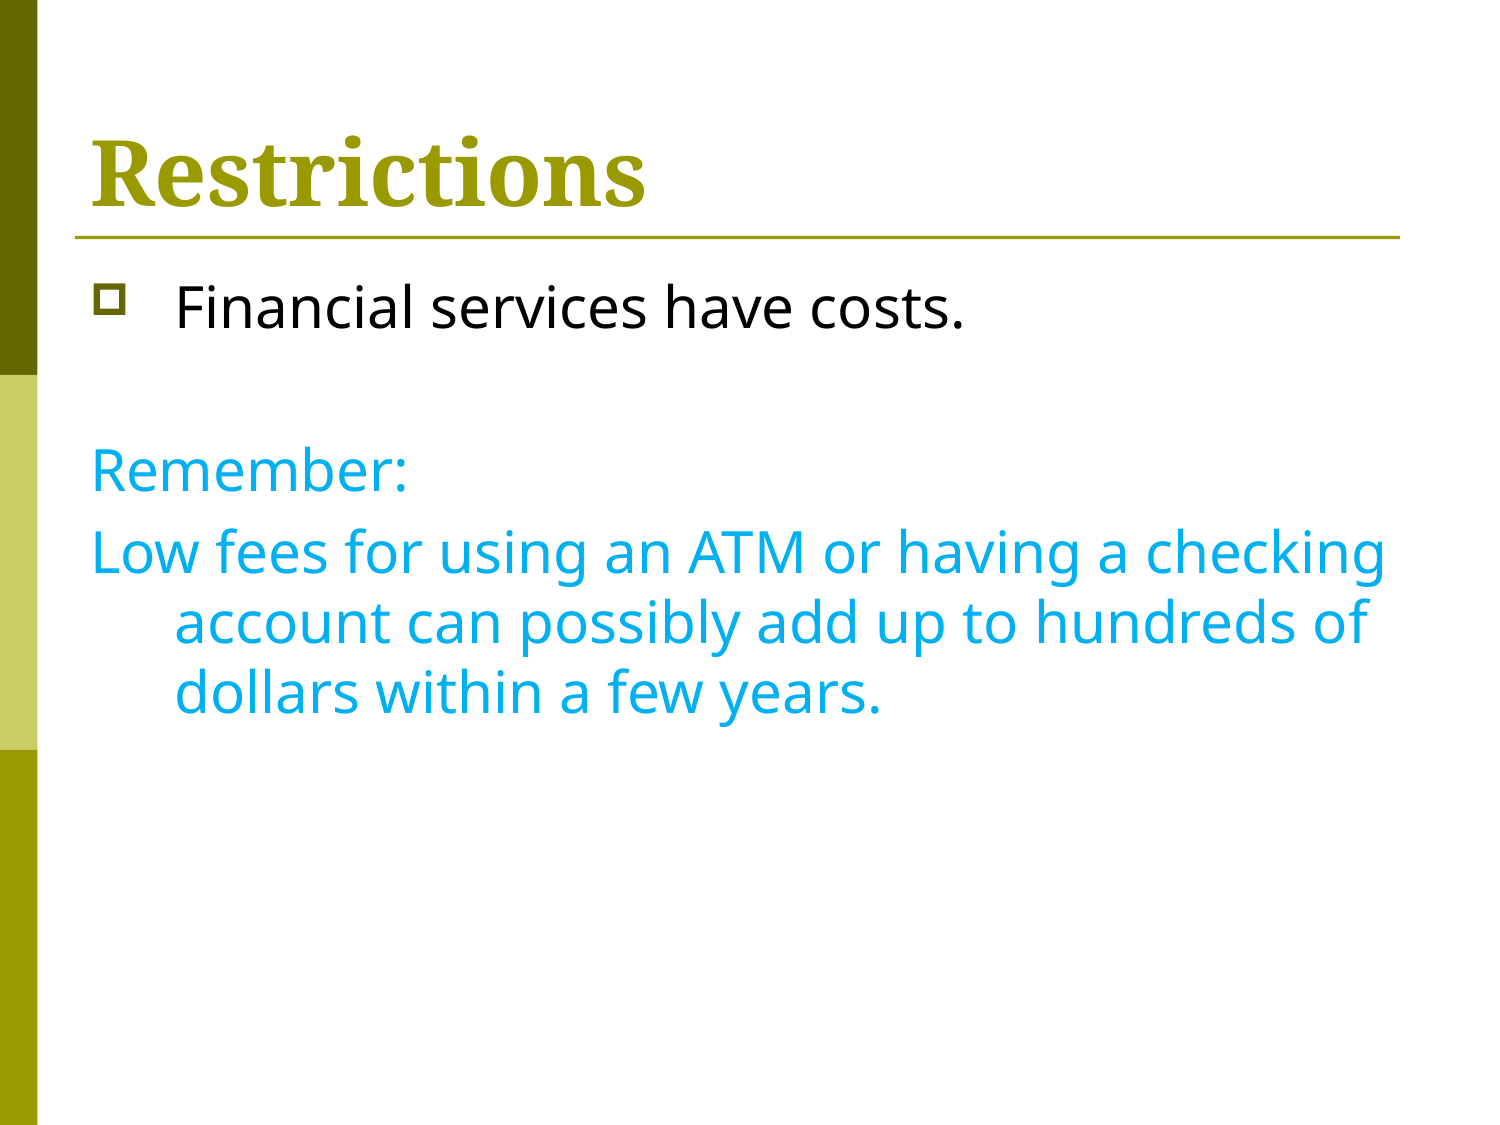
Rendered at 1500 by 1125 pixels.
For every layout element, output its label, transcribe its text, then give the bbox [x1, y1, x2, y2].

list Financial services have costs. Remember: Low fees for using an ATM or having a checking account can possibly add up to hundreds of dollars within a few years. [74, 262, 1426, 1006]
title Restrictions [74, 45, 1426, 233]
